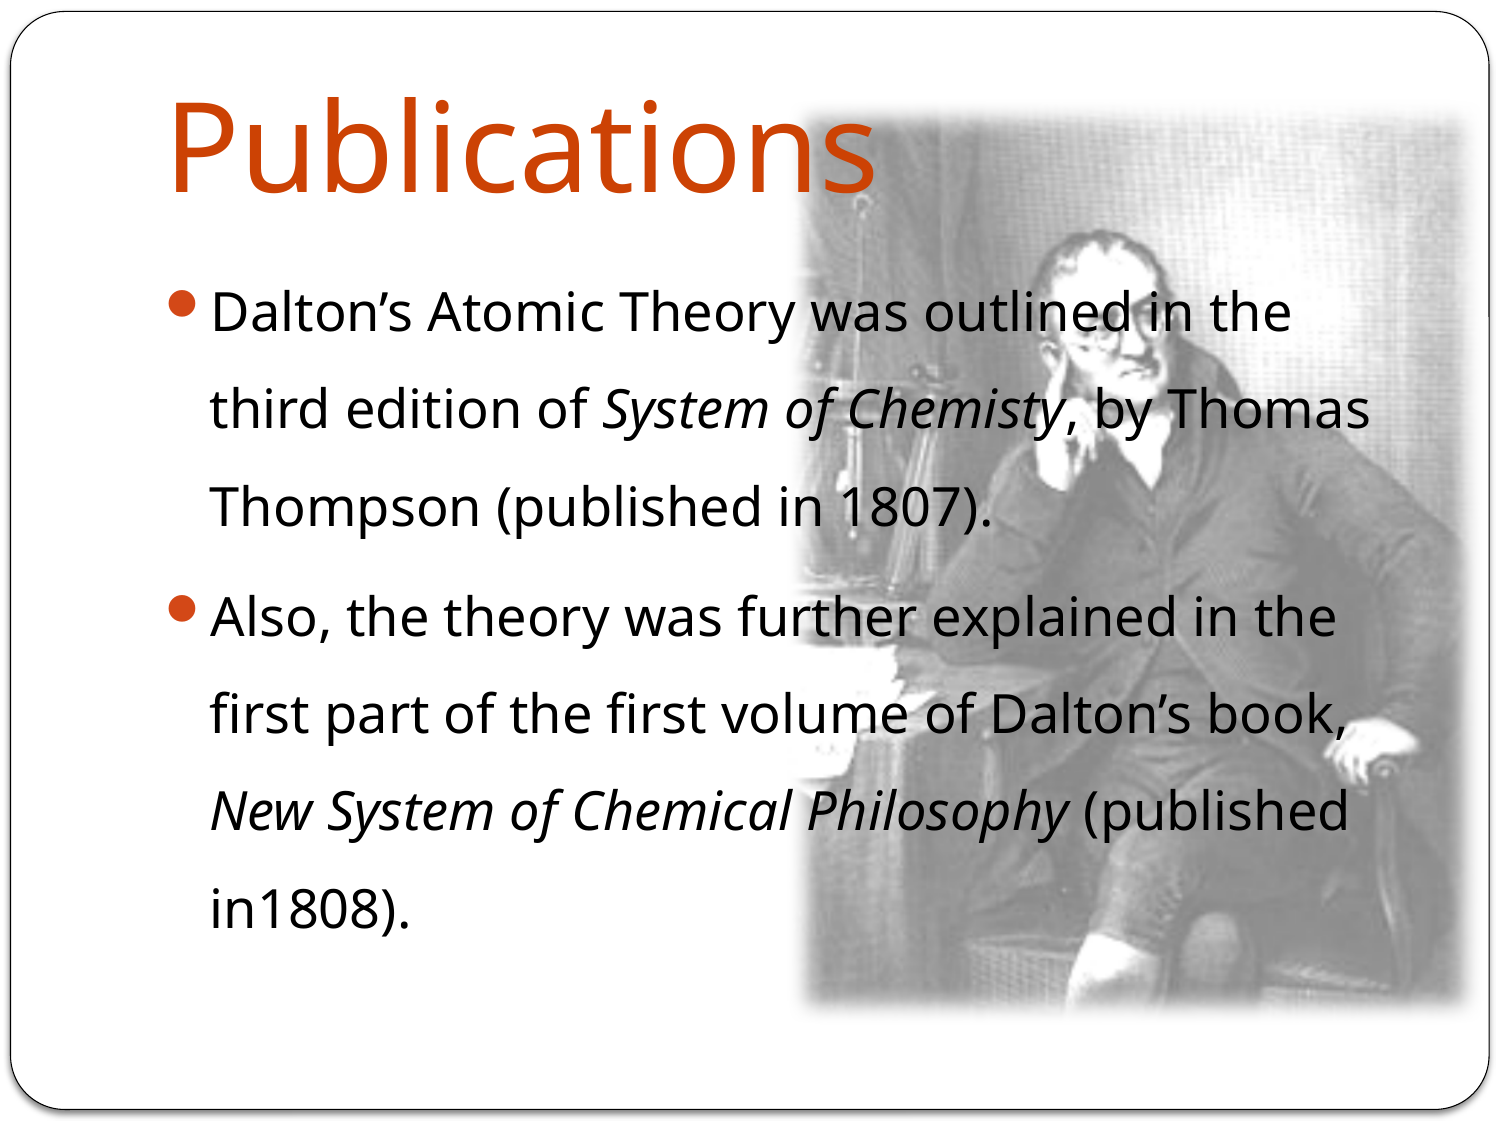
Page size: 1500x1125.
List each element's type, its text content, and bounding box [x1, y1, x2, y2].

picture [787, 99, 1484, 1026]
list Dalton’s Atomic Theory was outlined in the third edition of System of Chemisty, by Thomas Thompson (published in 1807). Also, the theory was further explained in the first part of the first volume of Dalton’s book, New System of Chemical Philosophy (published in1808). [150, 237, 781, 988]
title Publications [150, 45, 1425, 233]
